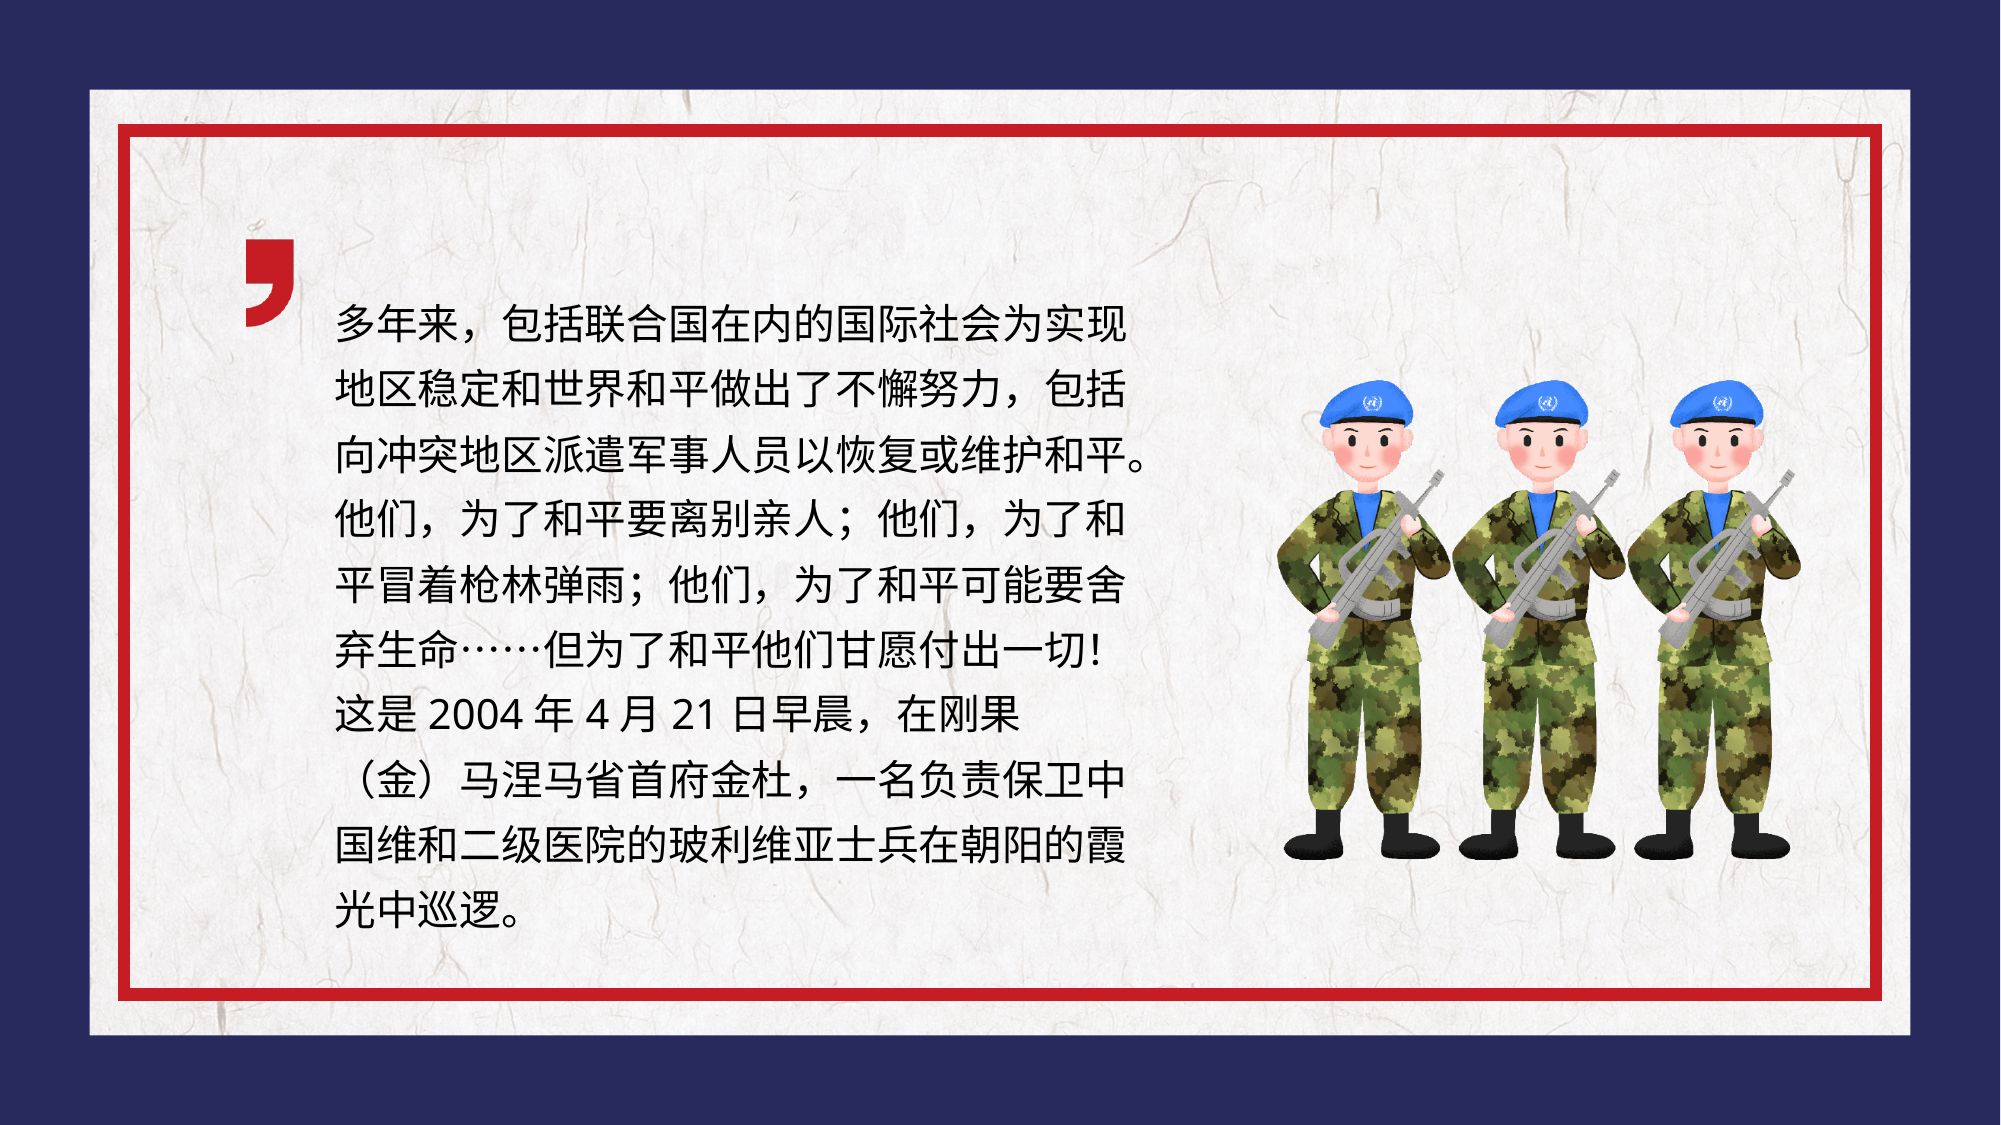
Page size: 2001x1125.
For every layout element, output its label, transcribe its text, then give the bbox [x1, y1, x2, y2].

picture [90, 90, 1910, 1035]
text_box 多年来，包括联合国在内的国际社会为实现地区稳定和世界和平做出了不懈努力，包括向冲突地区派遣军事人员以恢复或维护和平。他们，为了和平要离别亲人；他们，为了和平冒着枪林弹雨；他们，为了和平可能要舍弃生命……但为了和平他们甘愿付出一切！这是2004年4月21日早晨，在刚果（金）马涅马省首府金杜，一名负责保卫中国维和二级医院的玻利维亚士兵在朝阳的霞光中巡逻。 [319, 275, 1144, 941]
